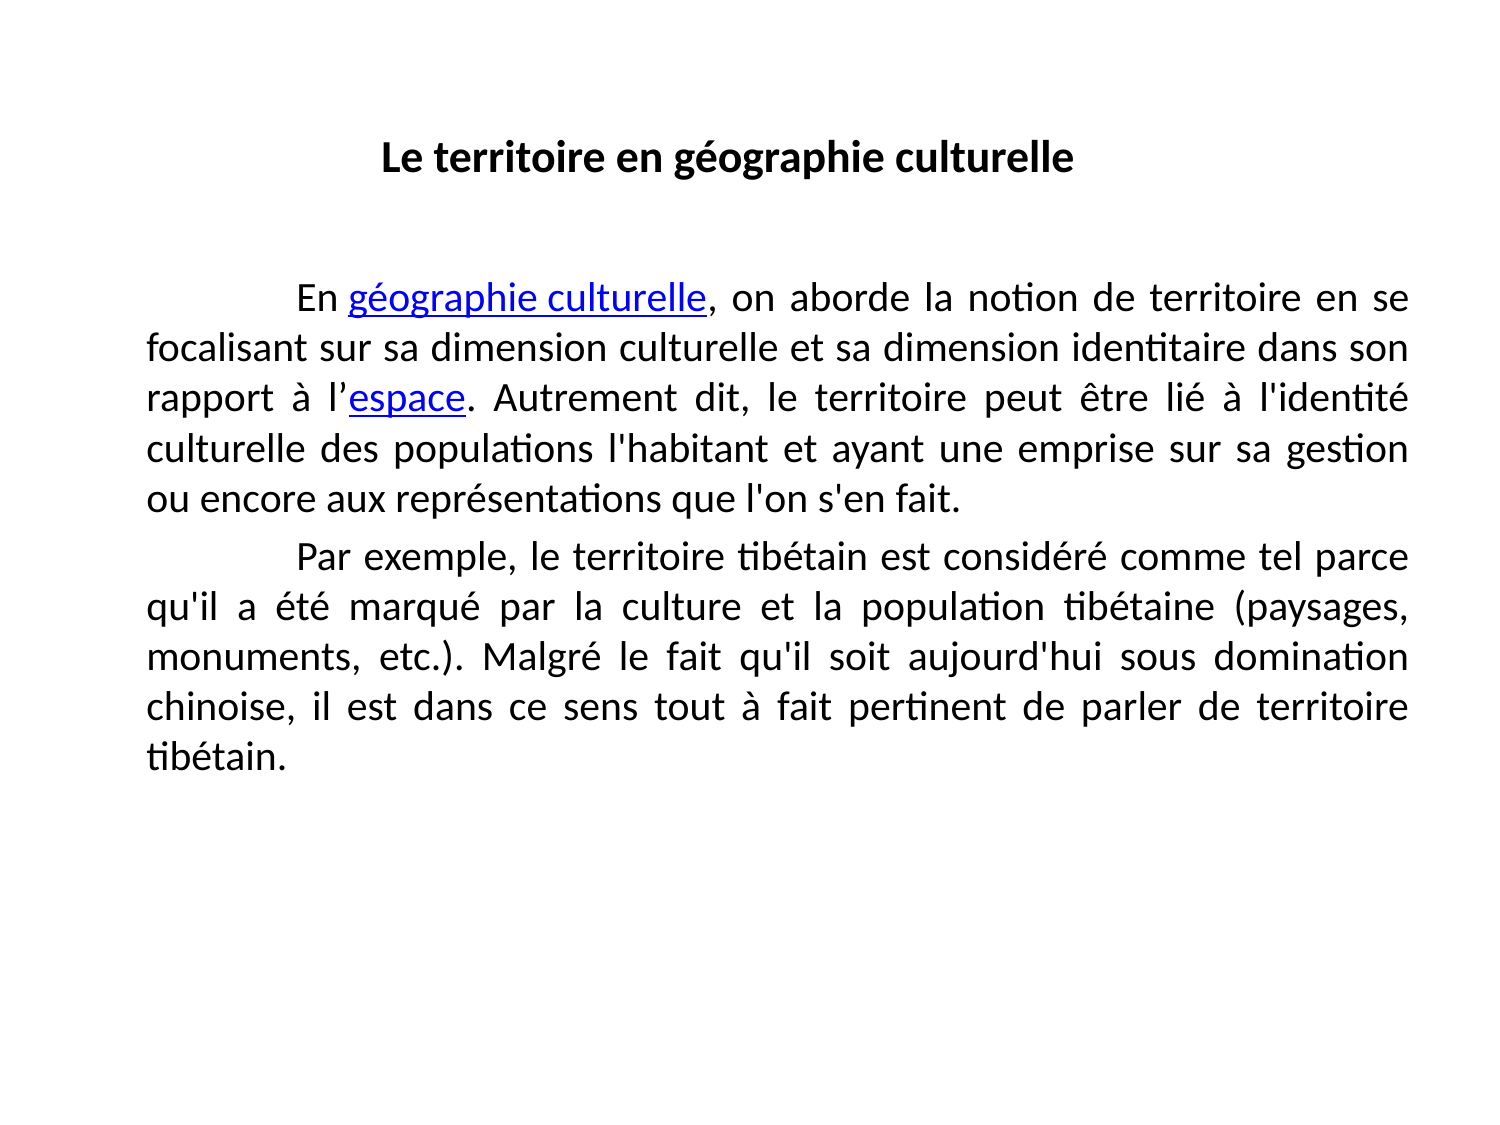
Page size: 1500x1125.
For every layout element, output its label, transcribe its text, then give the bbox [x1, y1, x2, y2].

title Le territoire en géographie culturelle [53, 101, 1404, 207]
list En géographie culturelle, on aborde la notion de territoire en se focalisant sur sa dimension culturelle et sa dimension identitaire dans son rapport à l’espace. Autrement dit, le territoire peut être lié à l'identité culturelle des populations l'habitant et ayant une emprise sur sa gestion ou encore aux représentations que l'on s'en fait. Par exemple, le territoire tibétain est considéré comme tel parce qu'il a été marqué par la culture et la population tibétaine (paysages, monuments, etc.). Malgré le fait qu'il soit aujourd'hui sous domination chinoise, il est dans ce sens tout à fait pertinent de parler de territoire tibétain. [75, 262, 1425, 1005]
